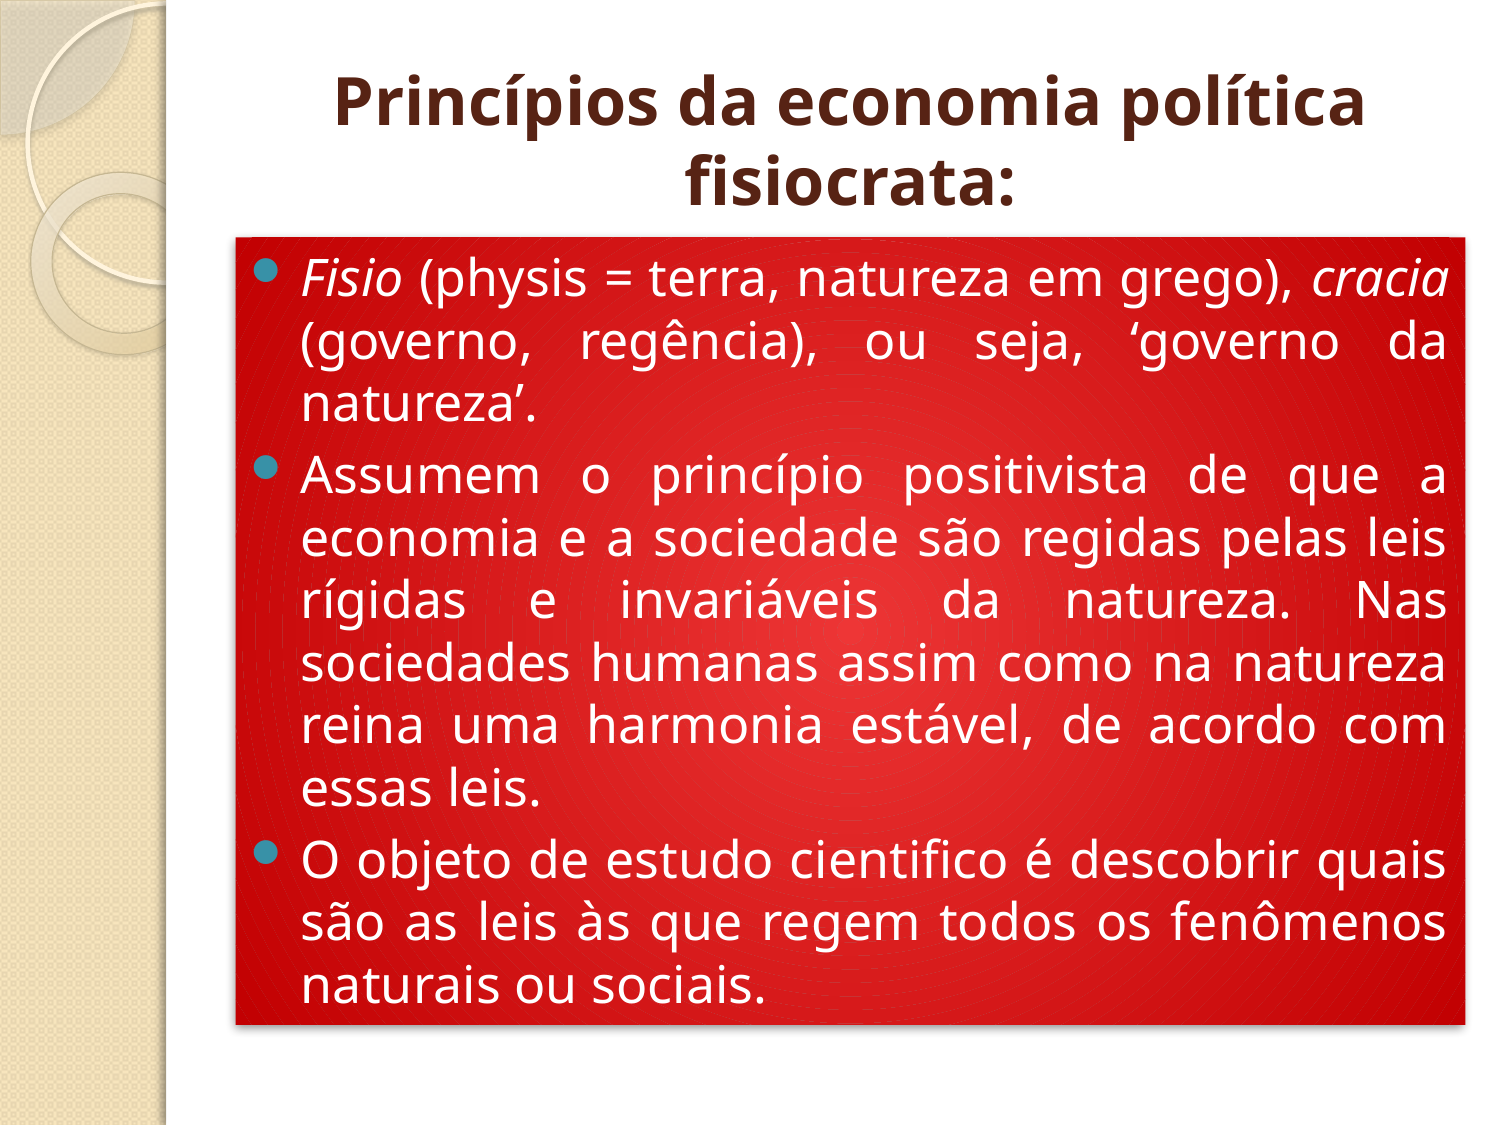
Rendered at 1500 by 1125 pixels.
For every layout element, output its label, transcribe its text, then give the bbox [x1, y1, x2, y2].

title Princípios da economia política fisiocrata: [235, 45, 1466, 233]
list Fisio (physis = terra, natureza em grego), cracia (governo, regência), ou seja, ‘governo da natureza’. Assumem o princípio positivista de que a economia e a sociedade são regidas pelas leis rígidas e invariáveis da natureza. Nas sociedades humanas assim como na natureza reina uma harmonia estável, de acordo com essas leis. O objeto de estudo cientifico é descobrir quais são as leis às que regem todos os fenômenos naturais ou sociais. [235, 237, 1466, 1025]
